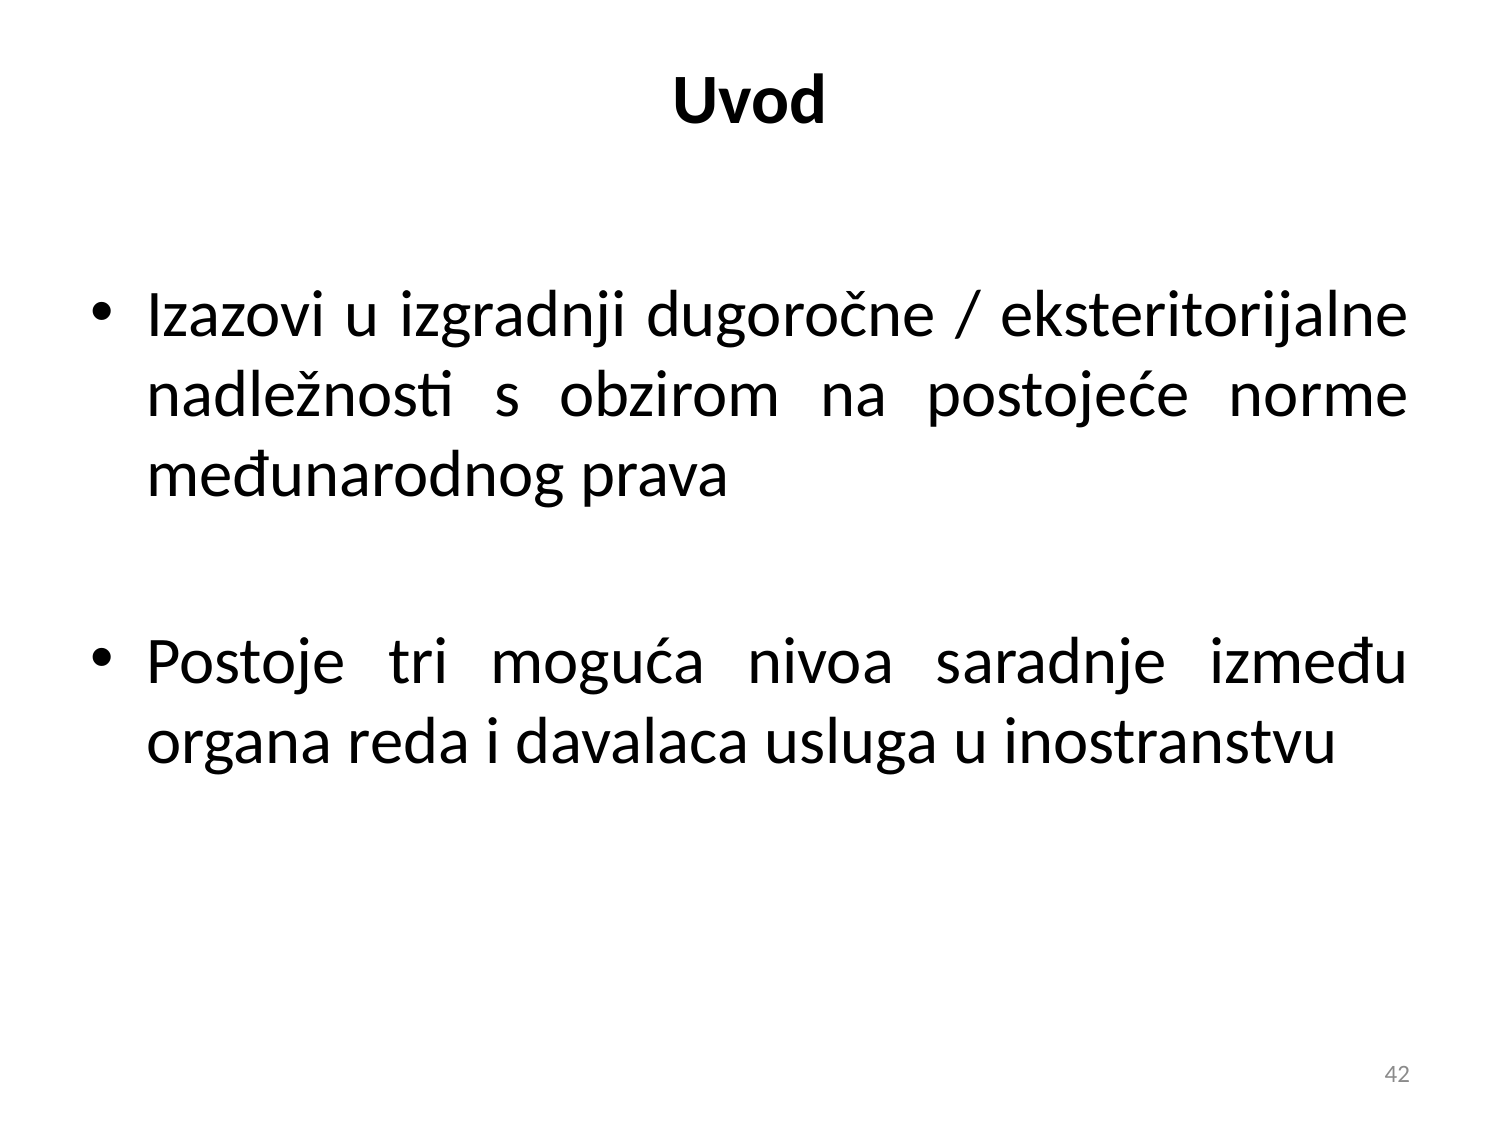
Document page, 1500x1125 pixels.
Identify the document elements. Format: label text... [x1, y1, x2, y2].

slide_number 42 [1074, 1042, 1425, 1103]
title Uvod [75, 45, 1425, 233]
list Izazovi u izgradnji dugoročne / eksteritorijalne nadležnosti s obzirom na postojeće norme međunarodnog prava Postoje tri moguća nivoa saradnje između organa reda i davalaca usluga u inostranstvu [75, 262, 1425, 1005]
